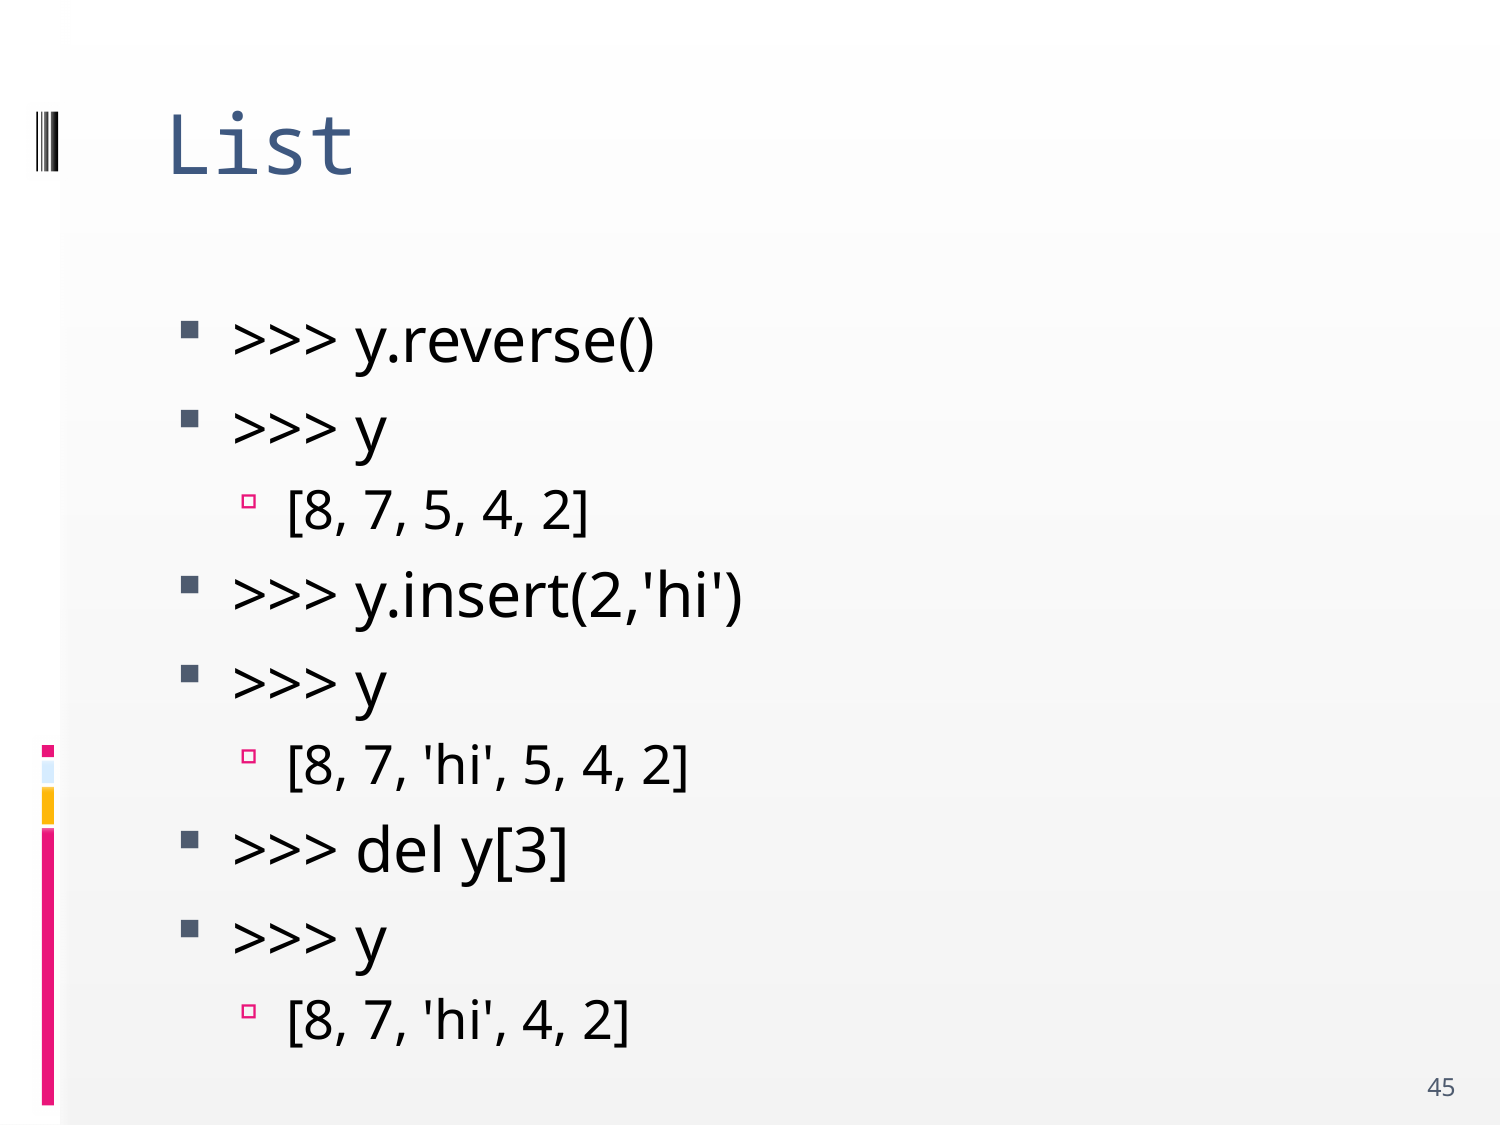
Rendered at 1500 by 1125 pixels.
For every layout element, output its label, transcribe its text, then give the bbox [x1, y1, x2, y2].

list >>> y.reverse() >>> y [8, 7, 5, 4, 2] >>> y.insert(2,'hi') >>> y [8, 7, 'hi', 5, 4, 2] >>> del y[3] >>> y [8, 7, 'hi', 4, 2] [150, 292, 1425, 1079]
title List [150, 83, 1425, 234]
slide_number 45 [1412, 1052, 1488, 1113]
